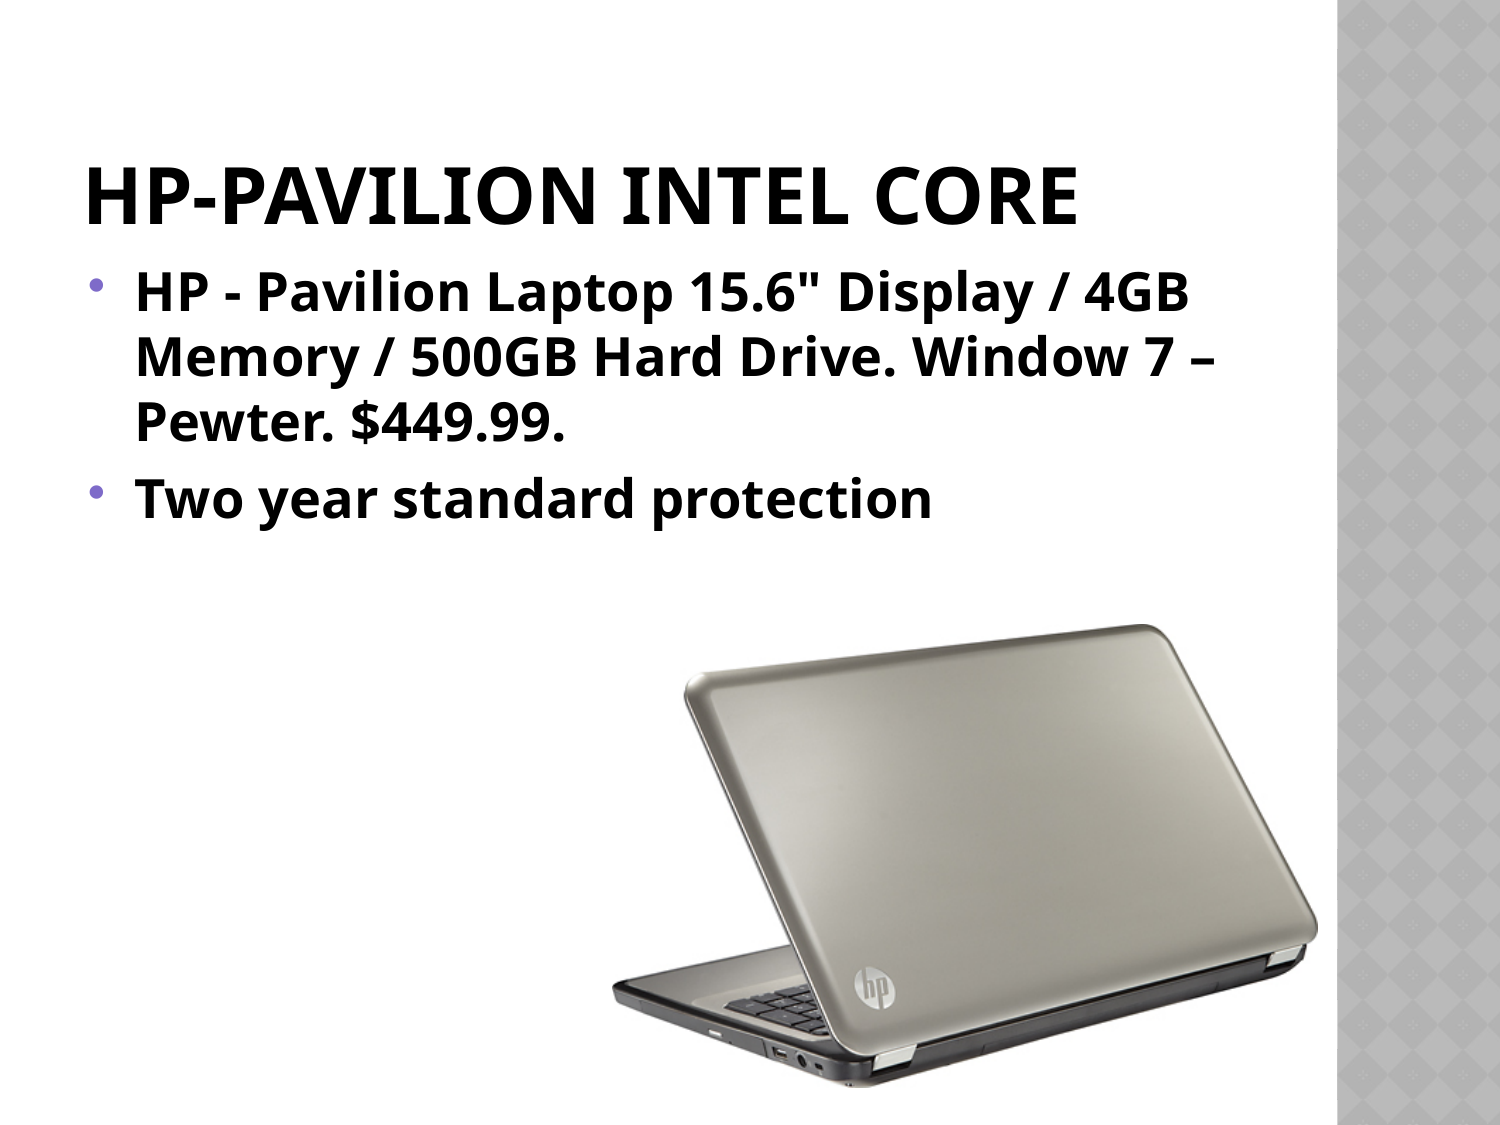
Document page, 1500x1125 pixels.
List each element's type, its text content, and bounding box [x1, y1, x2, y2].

list HP - Pavilion Laptop 15.6" Display / 4GB Memory / 500GB Hard Drive. Window 7 – Pewter. $449.99. Two year standard protection [75, 249, 1263, 1059]
picture [612, 624, 1318, 1088]
title Hp-pavilion Intel core [75, 52, 1263, 240]
